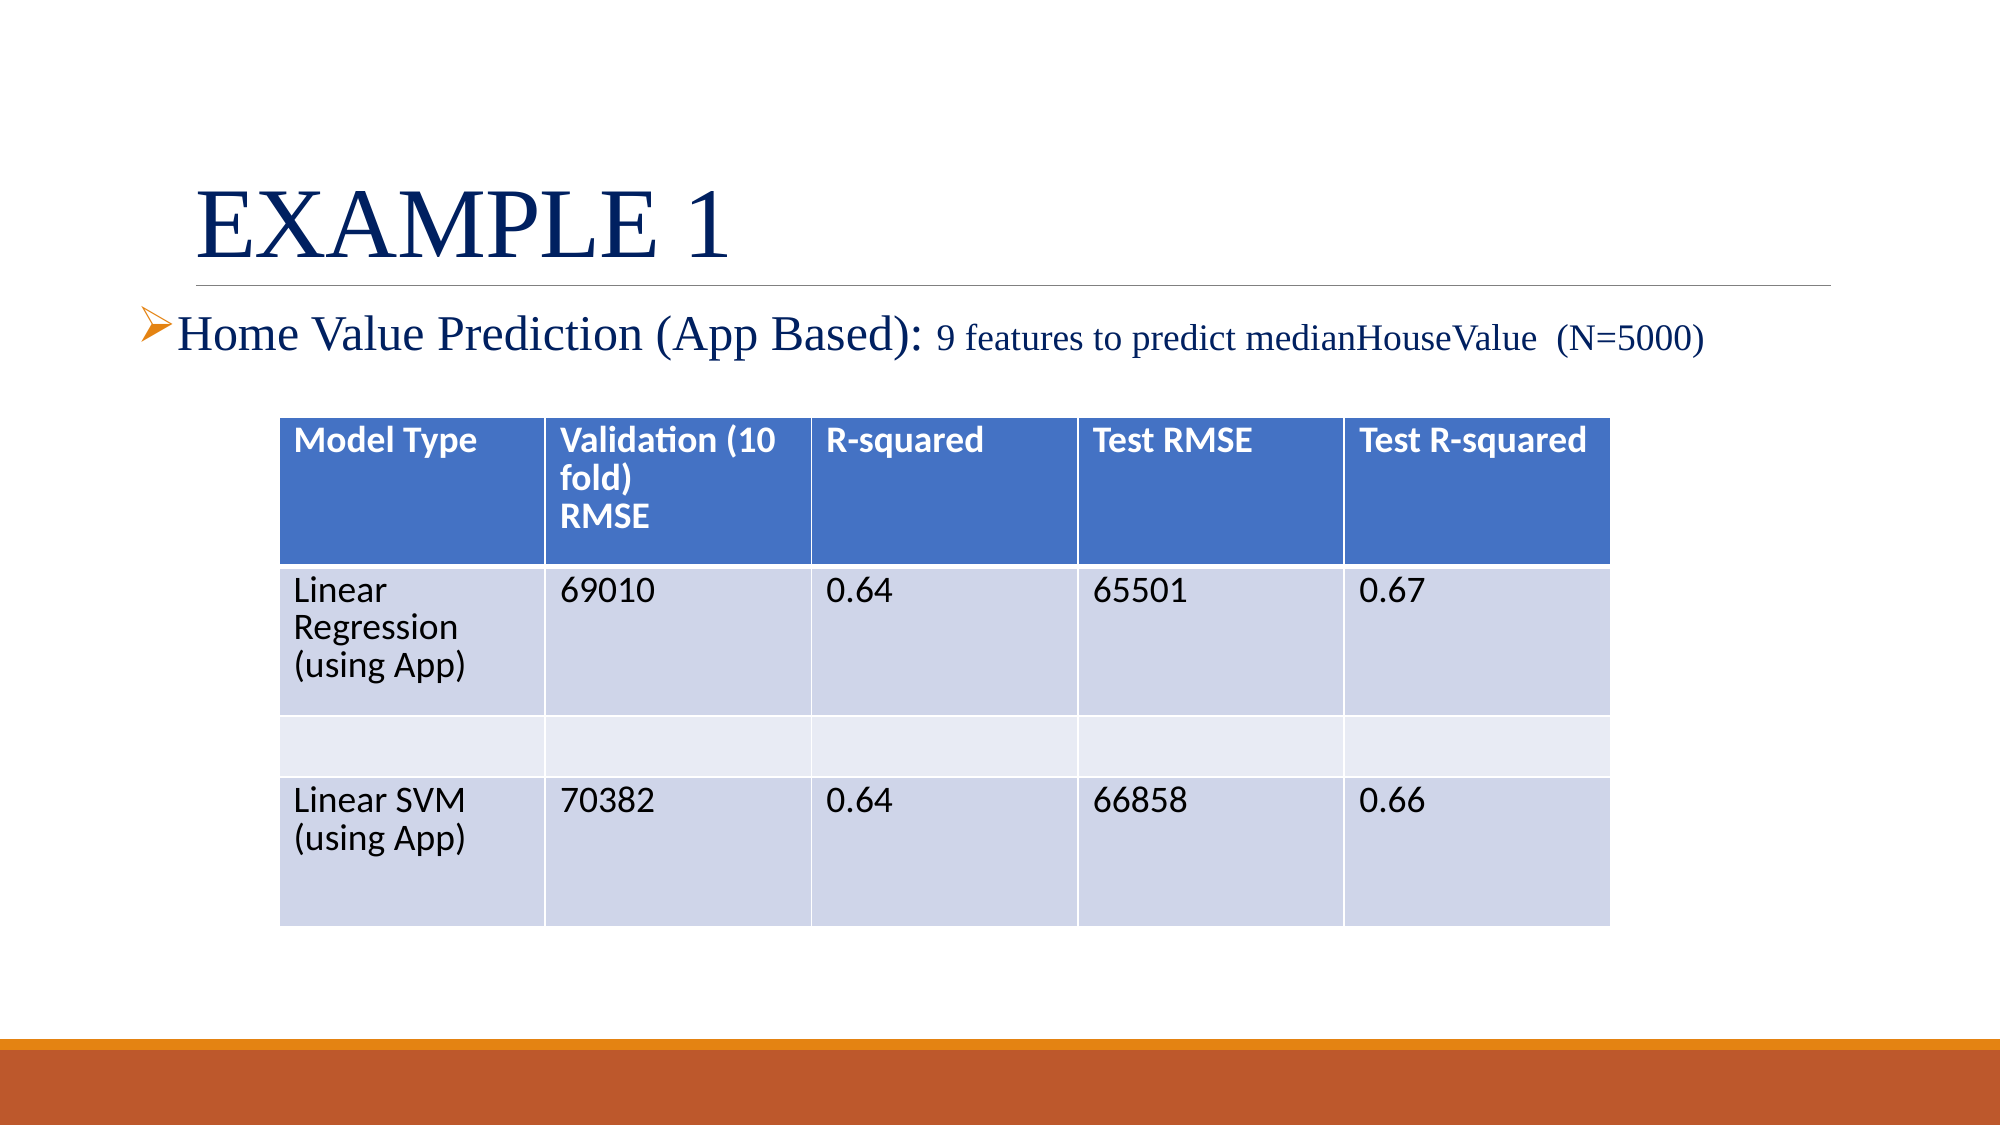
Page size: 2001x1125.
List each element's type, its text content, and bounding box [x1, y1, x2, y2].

table_cell 0.64 [812, 569, 1077, 715]
table_cell [546, 717, 811, 776]
table_cell 70382 [546, 778, 811, 926]
table_header Model Type [280, 418, 544, 564]
table_cell Linear SVM (using App) [280, 778, 544, 926]
table_cell [1345, 717, 1610, 776]
table_header Test R-squared [1345, 418, 1610, 564]
table_cell [280, 717, 544, 776]
table_cell 66858 [1079, 778, 1343, 926]
table_cell Linear Regression (using App) [280, 569, 544, 715]
list Home Value Prediction (App Based): 9 features to predict medianHouseValue (N=5000) [137, 299, 1863, 1046]
table_header Test RMSE [1079, 418, 1343, 564]
table_cell 69010 [546, 569, 811, 715]
table_header R-squared [812, 418, 1077, 564]
table_cell 0.64 [812, 778, 1077, 926]
table_cell 0.67 [1345, 569, 1610, 715]
title EXAMPLE 1 [180, 47, 1830, 285]
table_cell 65501 [1079, 569, 1343, 715]
table_cell 0.66 [1345, 778, 1610, 926]
table_cell [1079, 717, 1343, 776]
table_header Validation (10 fold) RMSE [546, 418, 811, 564]
table_cell [812, 717, 1077, 776]
